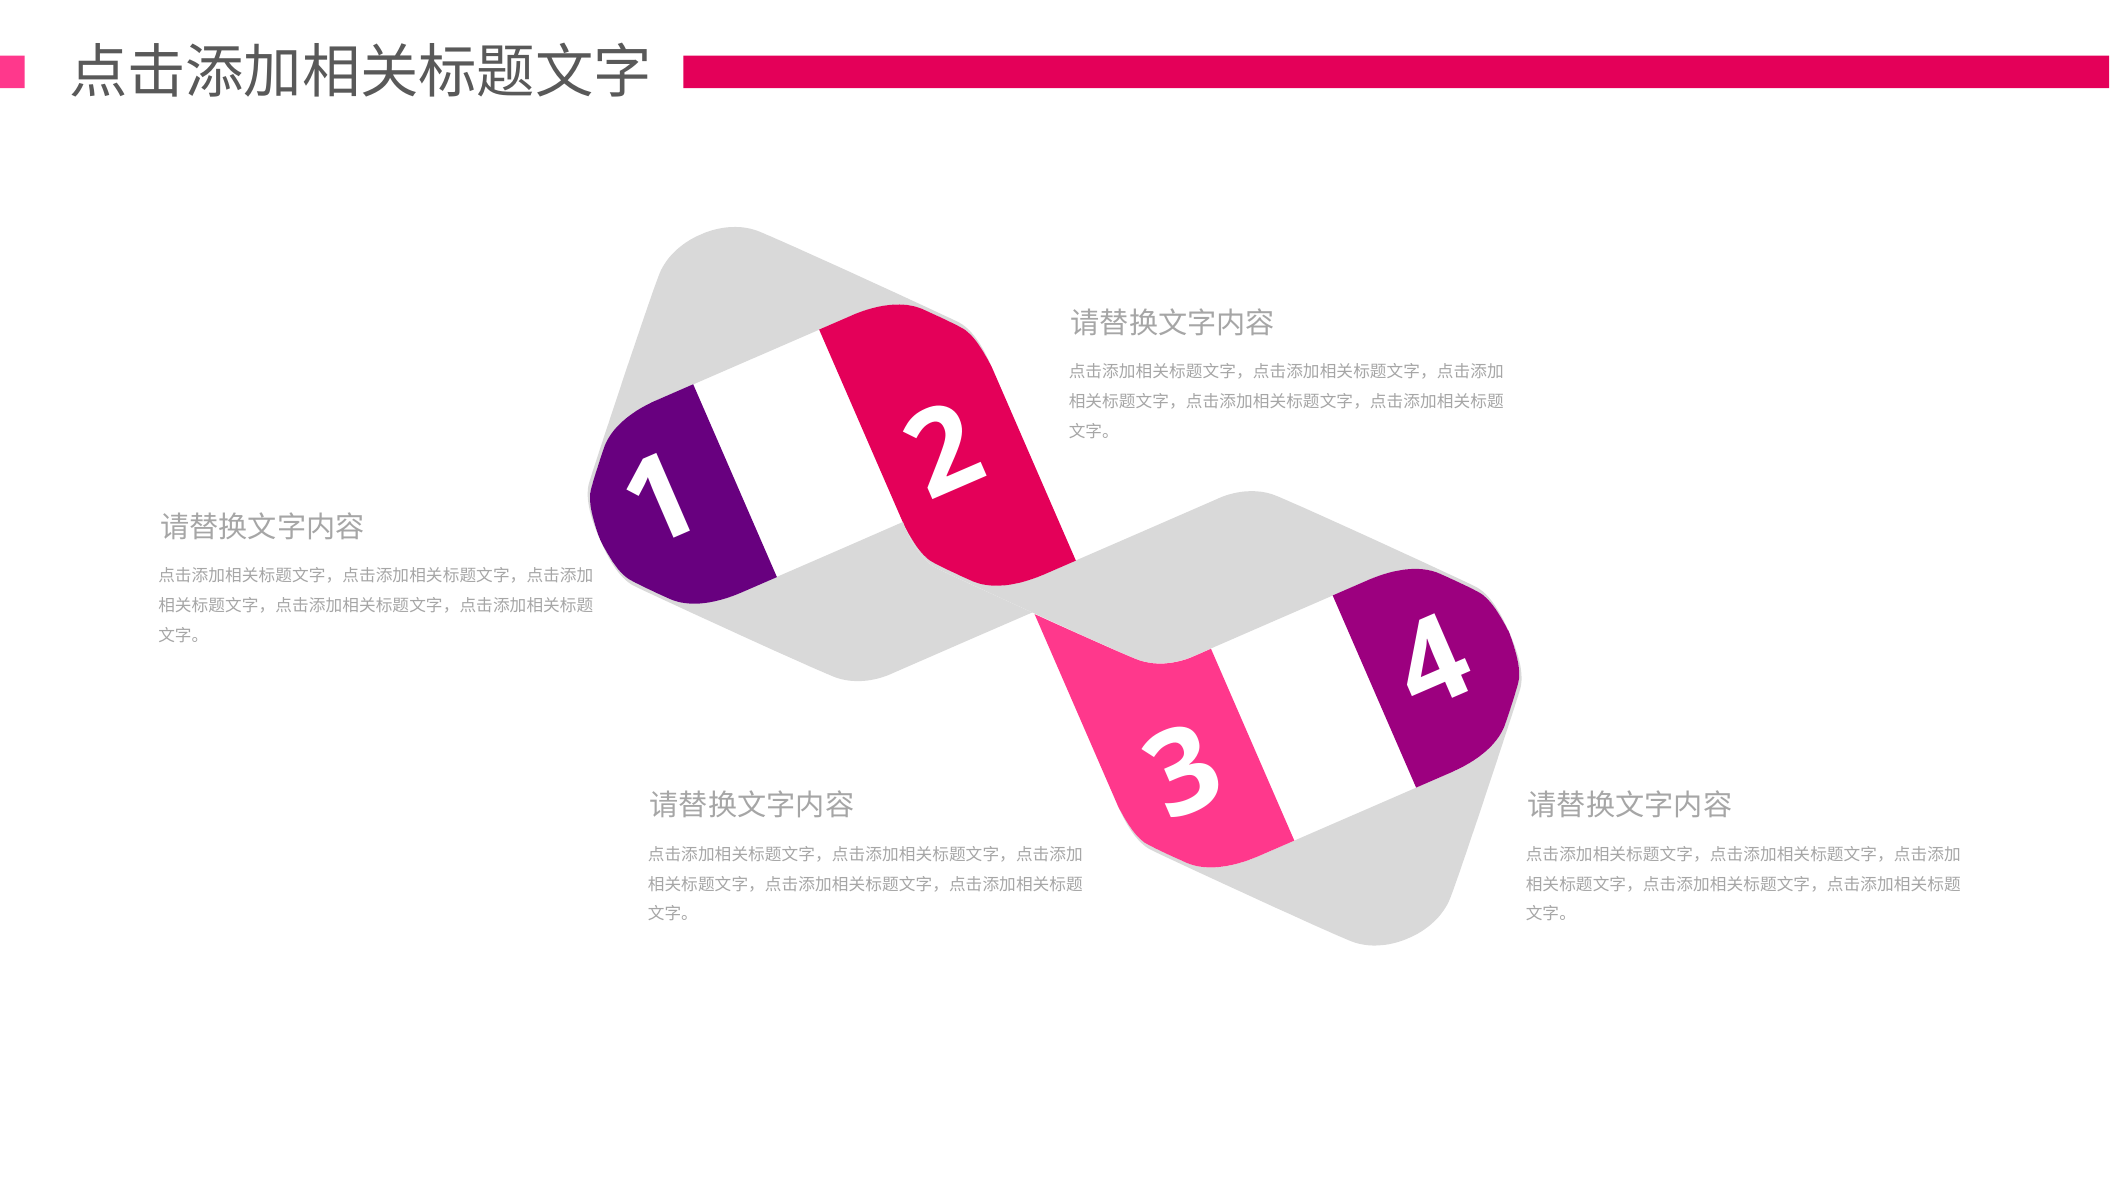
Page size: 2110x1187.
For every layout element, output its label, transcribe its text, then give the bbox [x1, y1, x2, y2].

text_box 点击添加相关标题文字，点击添加相关标题文字，点击添加相关标题文字，点击添加相关标题文字，点击添加相关标题文字。 [144, 551, 534, 652]
text_box 请替换文字内容 [1576, 771, 1911, 830]
text_box 点击添加相关标题文字 [54, 26, 667, 112]
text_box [534, 224, 1576, 948]
text_box 请替换文字内容 [144, 493, 534, 551]
text_box 点击添加相关标题文字，点击添加相关标题文字，点击添加相关标题文字，点击添加相关标题文字，点击添加相关标题文字。 [1576, 826, 1981, 931]
